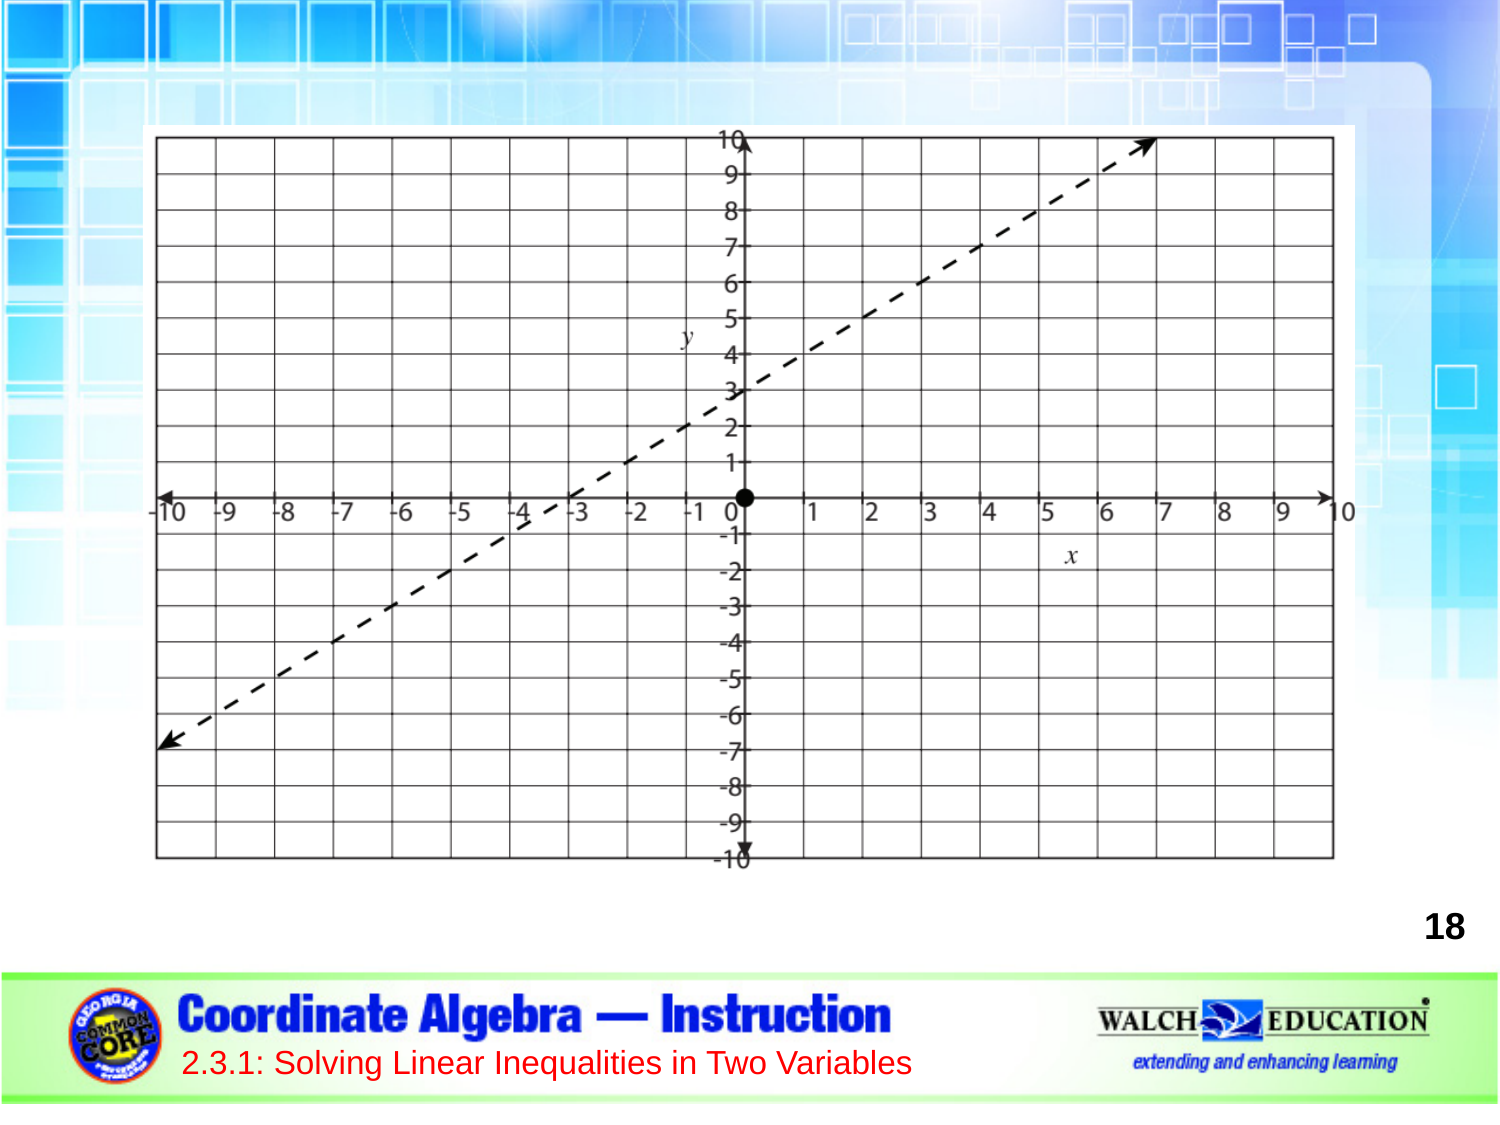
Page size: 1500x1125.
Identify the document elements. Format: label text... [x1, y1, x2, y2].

picture [1, 0, 1500, 1104]
list 2.3.1: Solving Linear Inequalities in Two Variables [166, 1033, 1074, 1078]
slide_number 18 [1361, 901, 1481, 949]
